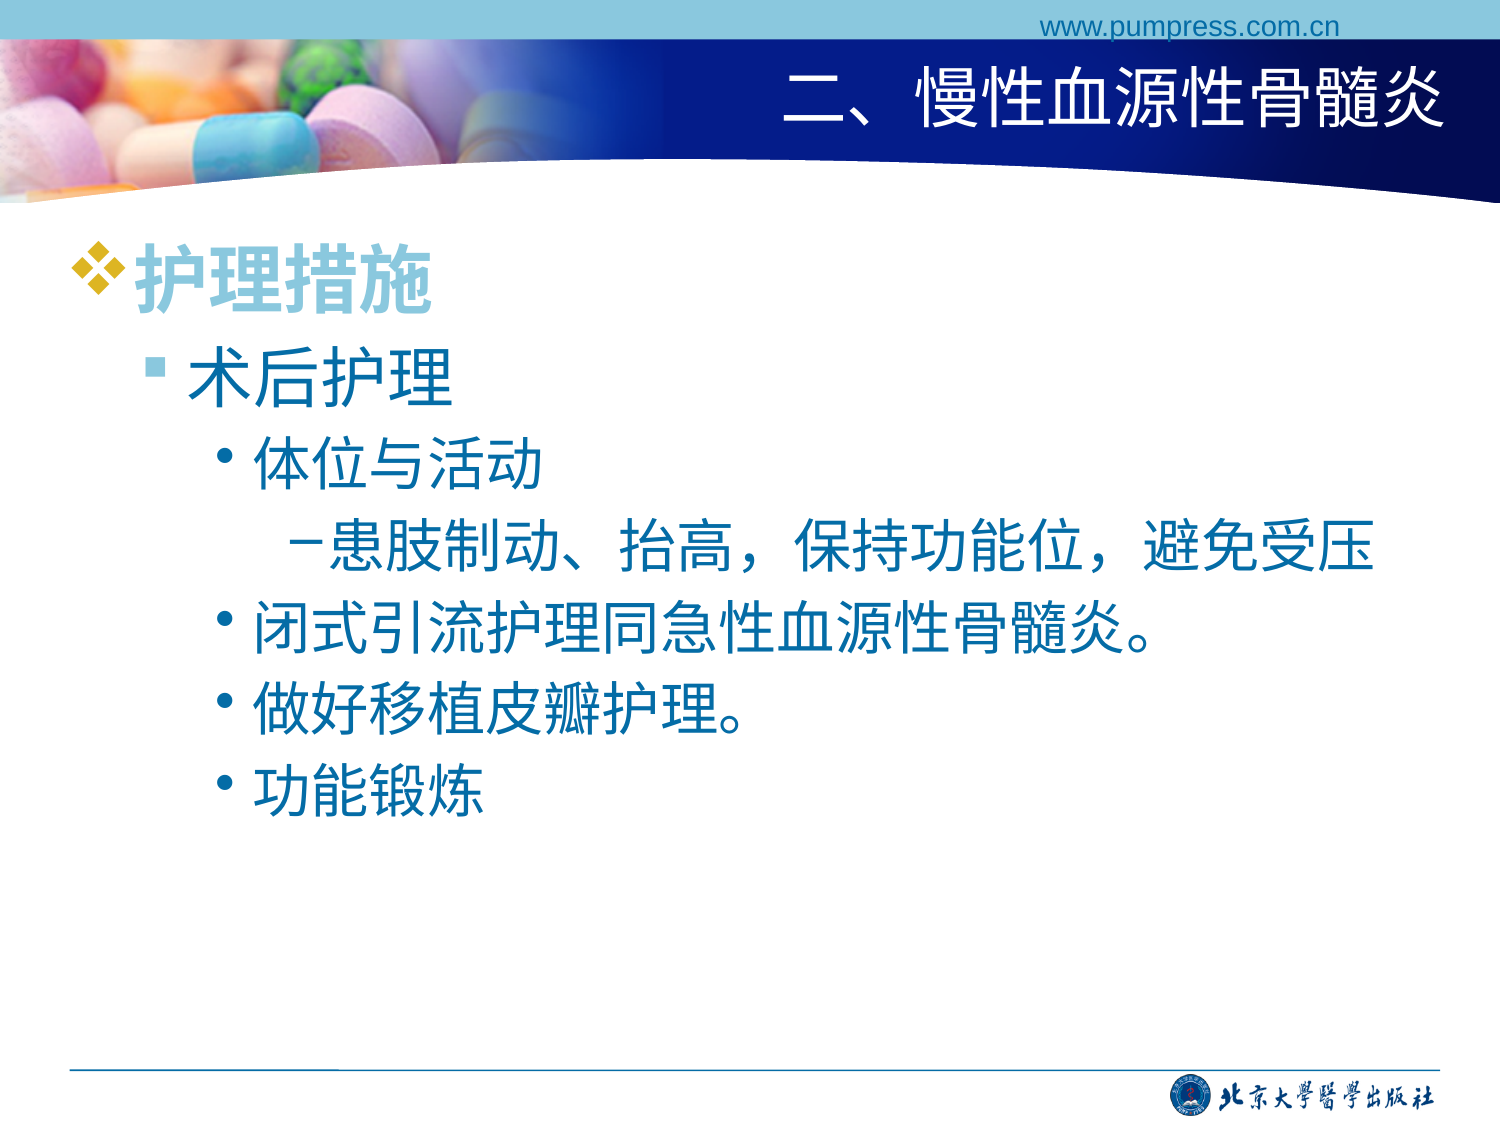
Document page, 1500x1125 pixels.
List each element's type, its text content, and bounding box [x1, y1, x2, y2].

picture [0, 40, 1500, 203]
picture [1170, 1074, 1436, 1118]
title 二、慢性血源性骨髓炎 [137, 49, 1463, 143]
list 护理措施 术后护理 体位与活动 患肢制动、抬高，保持功能位，避免受压 闭式引流护理同急性血源性骨髓炎。 做好移植皮瓣护理。 功能锻炼 [49, 224, 1463, 1026]
slide_number www.pumpress.com.cn [1025, 0, 1463, 38]
